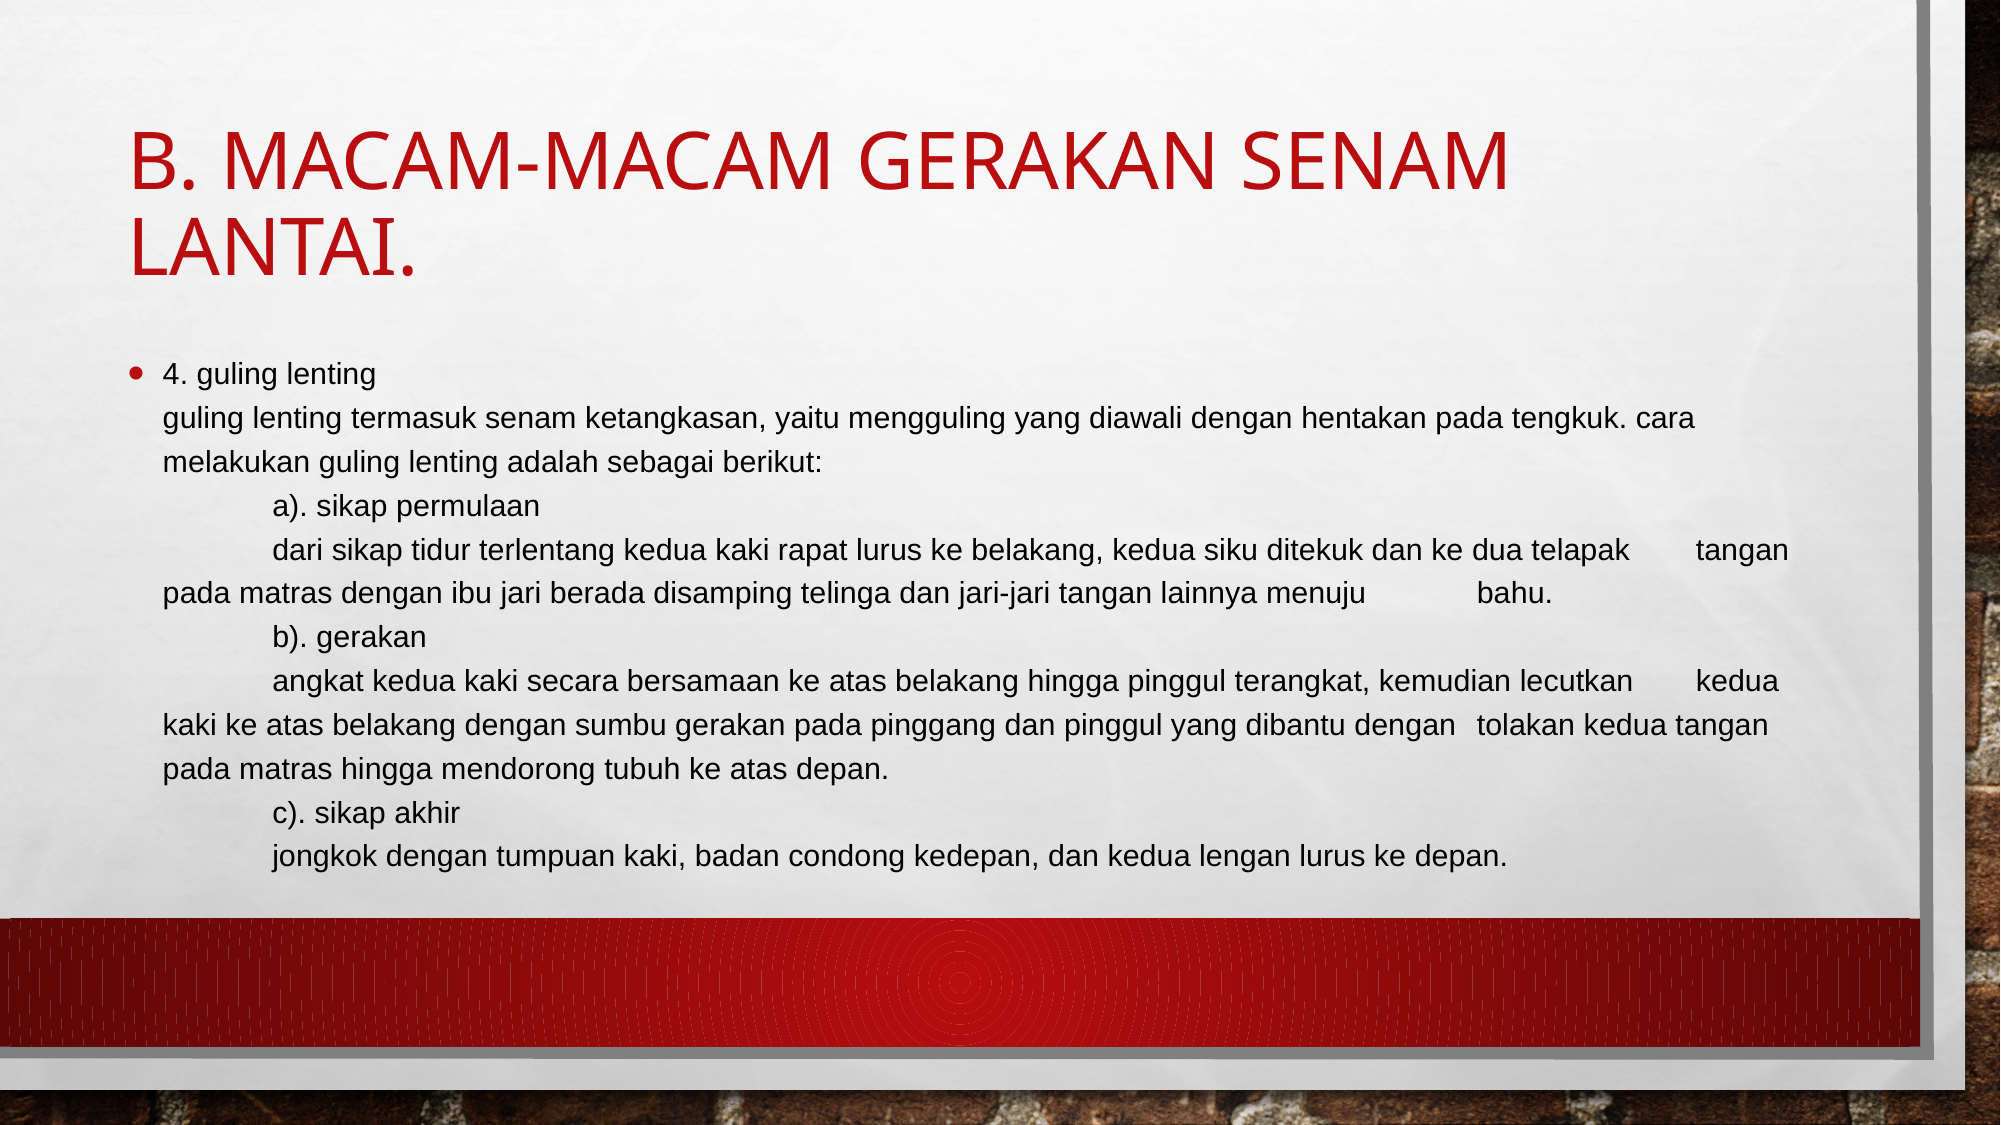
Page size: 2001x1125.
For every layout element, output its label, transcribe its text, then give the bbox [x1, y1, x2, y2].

list 4. guling lenting guling lenting termasuk senam ketangkasan, yaitu mengguling yang diawali dengan hentakan pada tengkuk. cara melakukan guling lenting adalah sebagai berikut: a). sikap permulaan dari sikap tidur terlentang kedua kaki rapat lurus ke belakang, kedua siku ditekuk dan ke dua telapak tangan pada matras dengan ibu jari berada disamping telinga dan jari-jari tangan lainnya menuju bahu. b). gerakan angkat kedua kaki secara bersamaan ke atas belakang hingga pinggul terangkat, kemudian lecutkan kedua kaki ke atas belakang dengan sumbu gerakan pada pinggang dan pinggul yang dibantu dengan tolakan kedua tangan pada matras hingga mendorong tubuh ke atas depan. c). sikap akhir jongkok dengan tumpuan kaki, badan condong kedepan, dan kedua lengan lurus ke depan. [112, 338, 1818, 882]
picture [0, 0, 2000, 1125]
title B. Macam-macam gerakan senam lantai. [112, 112, 1818, 302]
